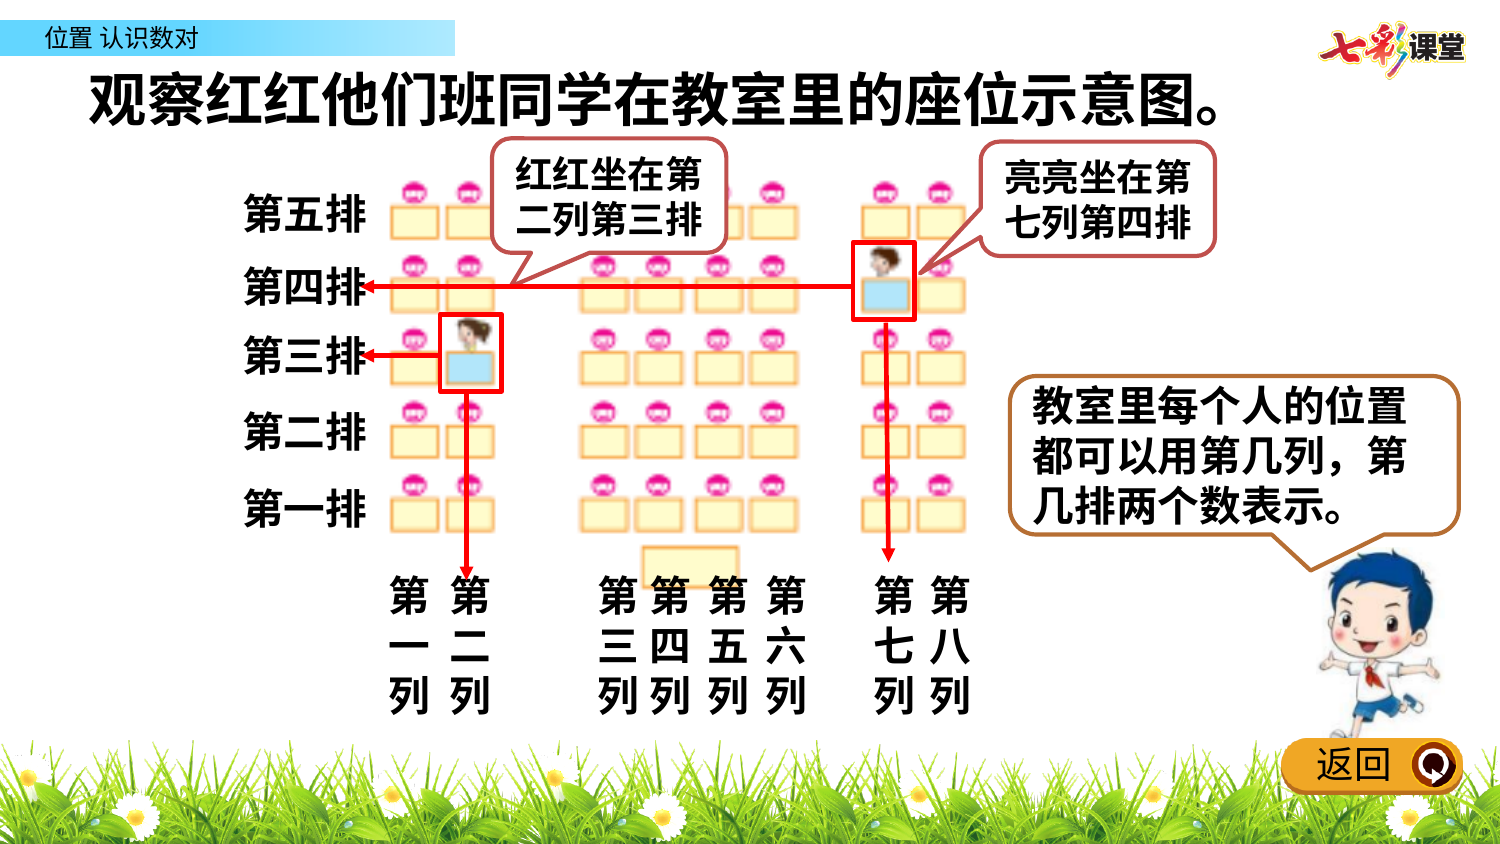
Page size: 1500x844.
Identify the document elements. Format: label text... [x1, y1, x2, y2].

text_box 教室里每个人的位置都可以用第几列，第几排两个数表示。 [1015, 373, 1461, 573]
text_box 第四排 [227, 253, 373, 319]
text_box 第 八列 [914, 562, 975, 728]
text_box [885, 322, 889, 563]
text_box 第二排 [227, 398, 373, 464]
text_box 第 一 列 [373, 562, 434, 728]
picture [1316, 20, 1468, 80]
text_box 第 六列 [750, 562, 811, 728]
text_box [1281, 733, 1464, 795]
text_box 亮亮坐在第七列第四排 [978, 139, 1218, 259]
text_box 第 四列 [635, 610, 692, 728]
text_box 第三排 [227, 322, 373, 388]
text_box 第 三列 [582, 562, 635, 728]
picture [0, 740, 1500, 844]
picture [1316, 546, 1445, 733]
text_box 第 二 列 [434, 562, 494, 728]
text_box 观察红红他们班同学在教室里的座位示意图。 [74, 55, 1269, 141]
text_box 第 七列 [858, 562, 914, 728]
text_box 红红坐在第二列第三排 [489, 136, 729, 168]
text_box 第一排 [227, 475, 375, 541]
picture [378, 170, 1011, 606]
text_box 第五排 [227, 180, 373, 246]
text_box 第 五列 [692, 612, 750, 728]
